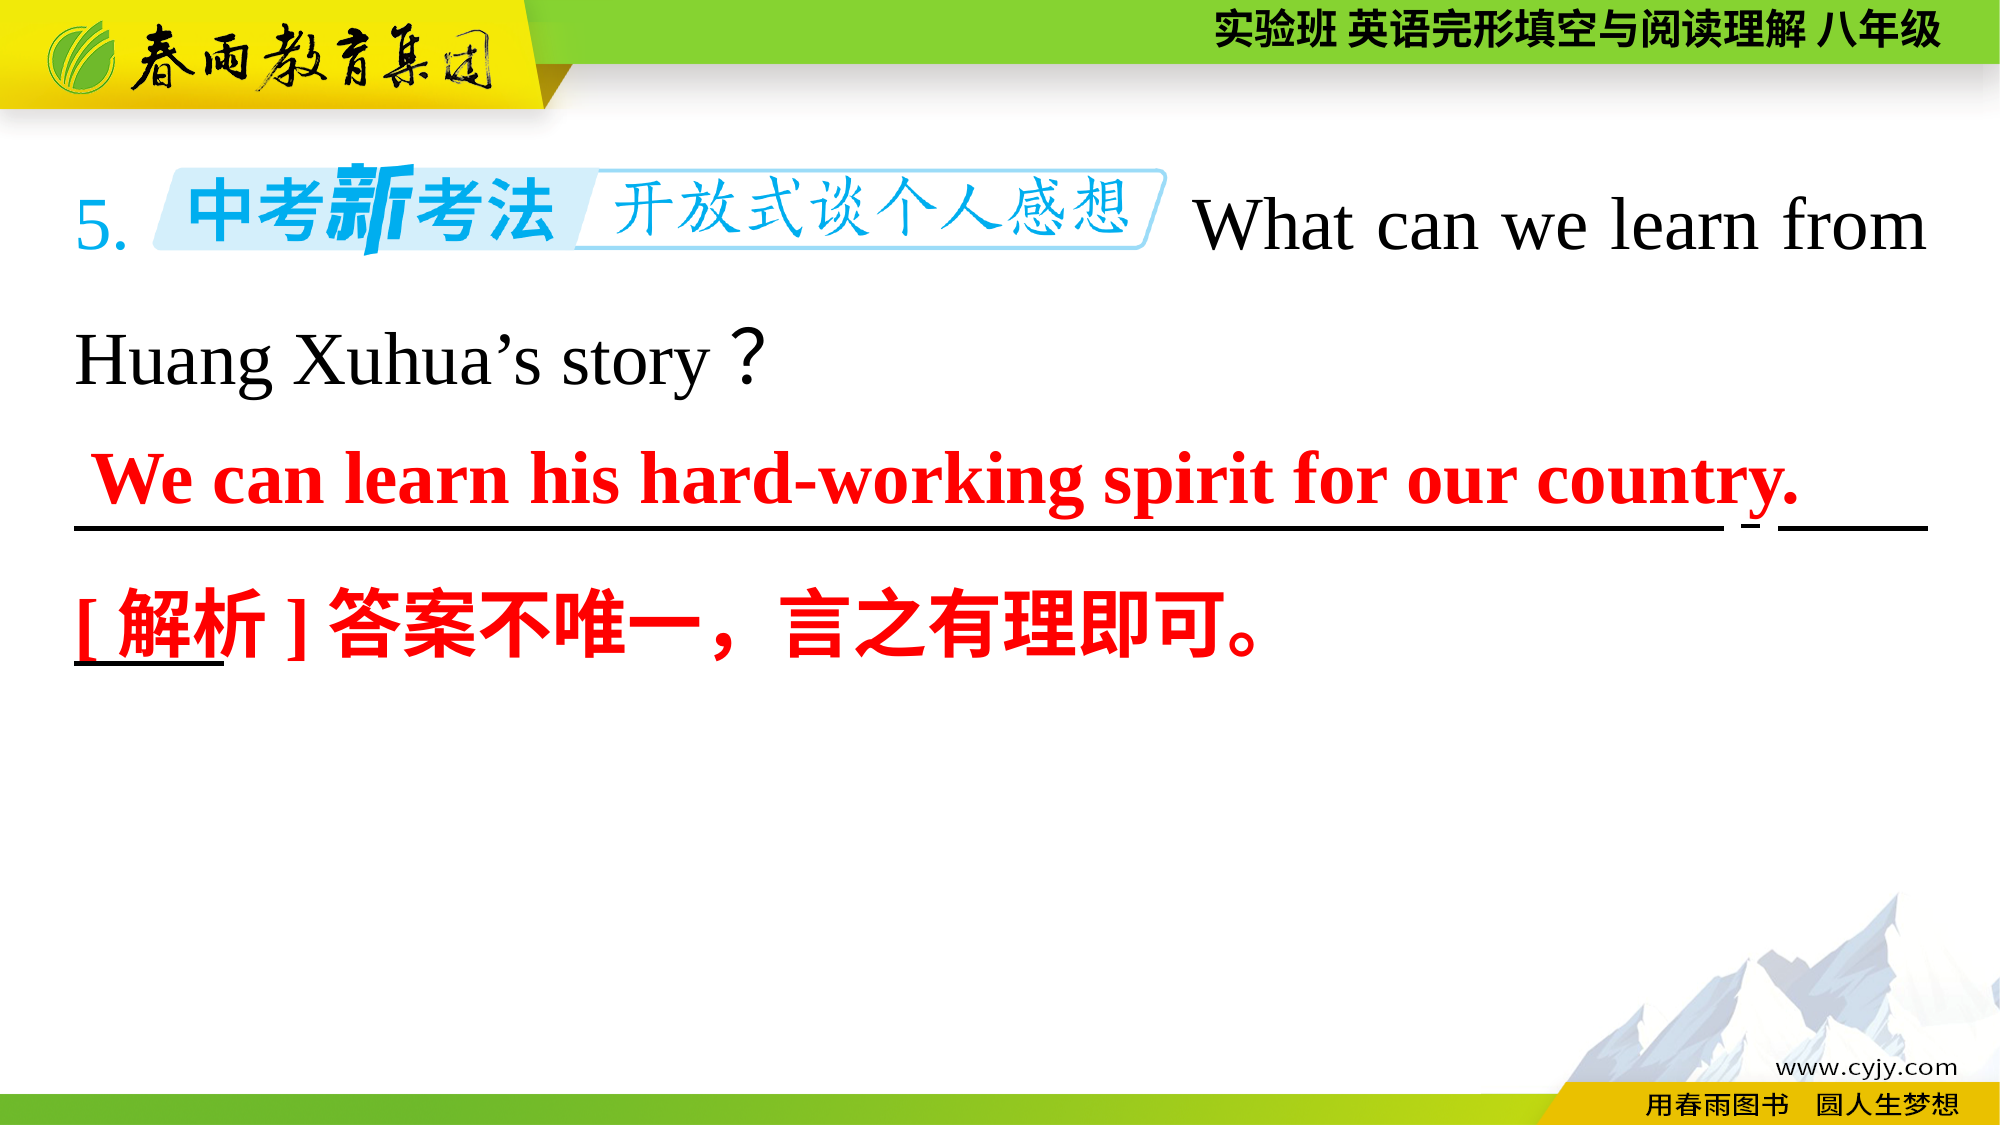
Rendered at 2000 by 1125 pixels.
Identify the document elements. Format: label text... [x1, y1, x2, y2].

list 5. What can we learn from Huang Xuhua’s story？ , [59, 122, 1944, 524]
picture [0, 0, 2000, 1125]
text_box [解析]答案不唯一，言之有理即可。 [59, 524, 1944, 675]
text_box We can learn his hard-working spirit for our country. [75, 375, 1902, 524]
